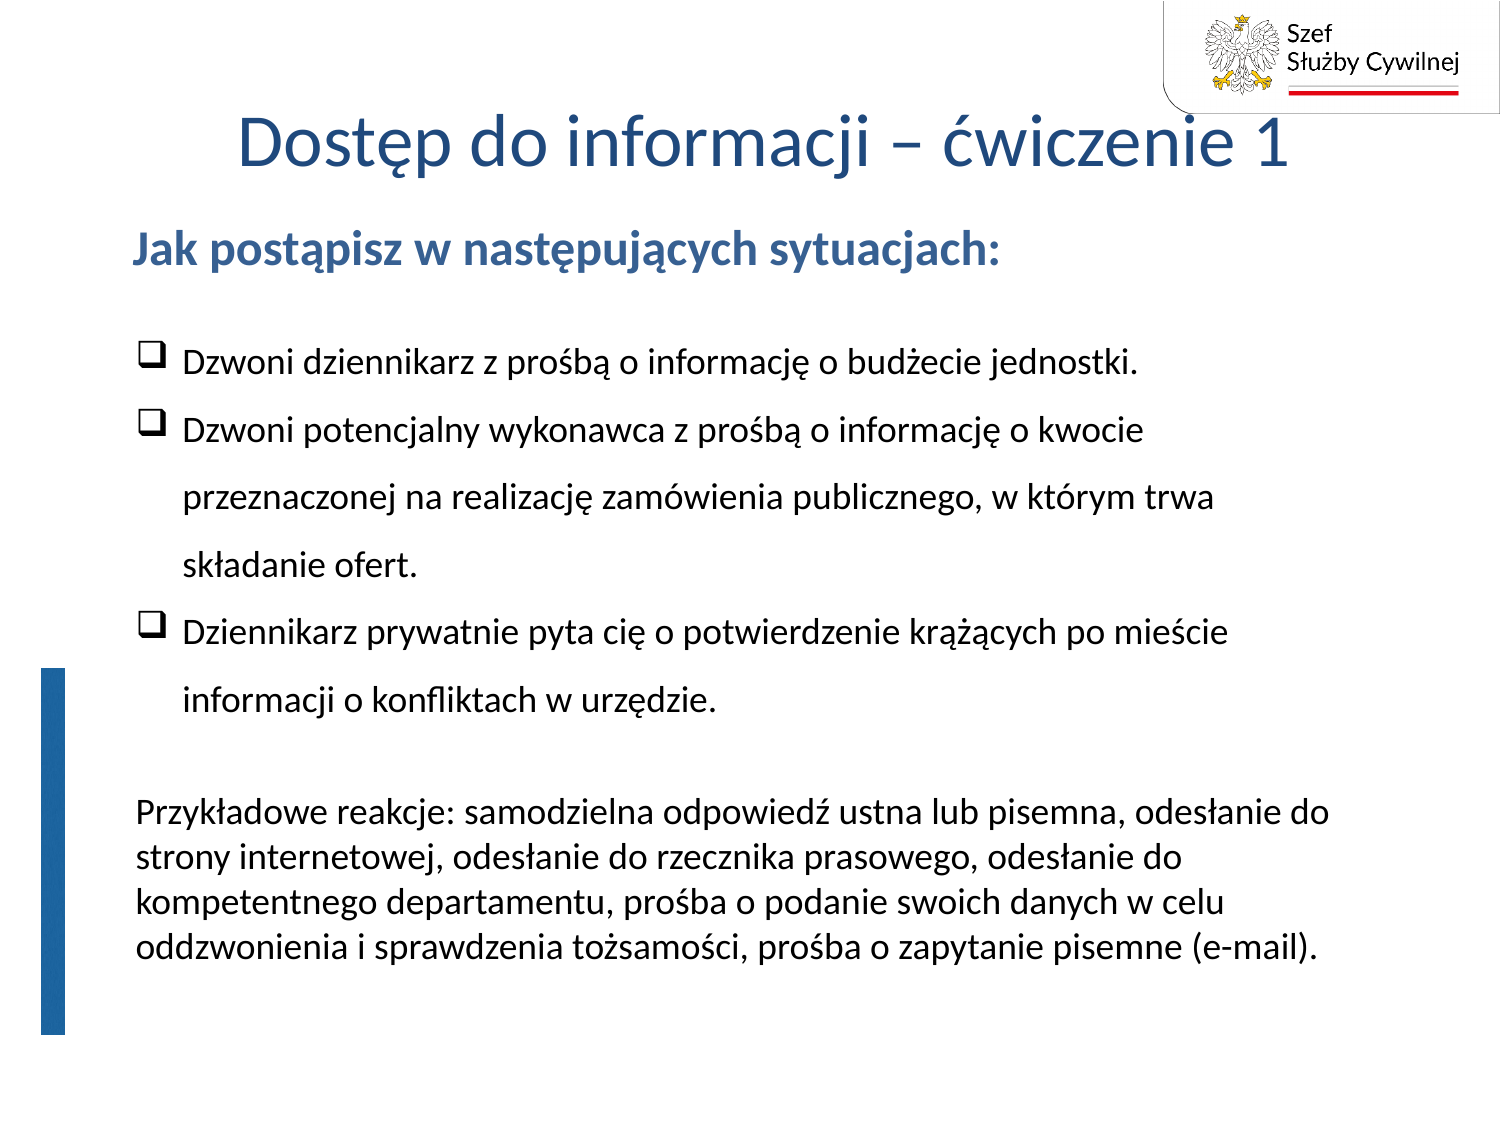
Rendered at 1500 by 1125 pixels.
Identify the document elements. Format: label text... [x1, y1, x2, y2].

text_box Jak postąpisz w następujących sytuacjach: [117, 208, 1382, 283]
picture [41, 668, 65, 1035]
title Dostęp do informacji – ćwiczenie 1 [115, 83, 1415, 209]
text_box Dzwoni dziennikarz z prośbą o informację o budżecie jednostki. Dzwoni potencjalny wykonawca z prośbą o informację o kwocie przeznaczonej na realizację zamówienia publicznego, w którym trwa składanie ofert. Dziennikarz prywatnie pyta cię o potwierdzenie krążących po mieście informacji o konfliktach w urzędzie. Przykładowe reakcje: samodzielna odpowiedź ustna lub pisemna, odesłanie do strony internetowej, odesłanie do rzecznika prasowego, odesłanie do kompetentnego departamentu, prośba o podanie swoich danych w celu oddzwonienia i sprawdzenia tożsamości, prośba o zapytanie pisemne (e-mail). [120, 307, 1382, 975]
picture [1163, 0, 1500, 114]
